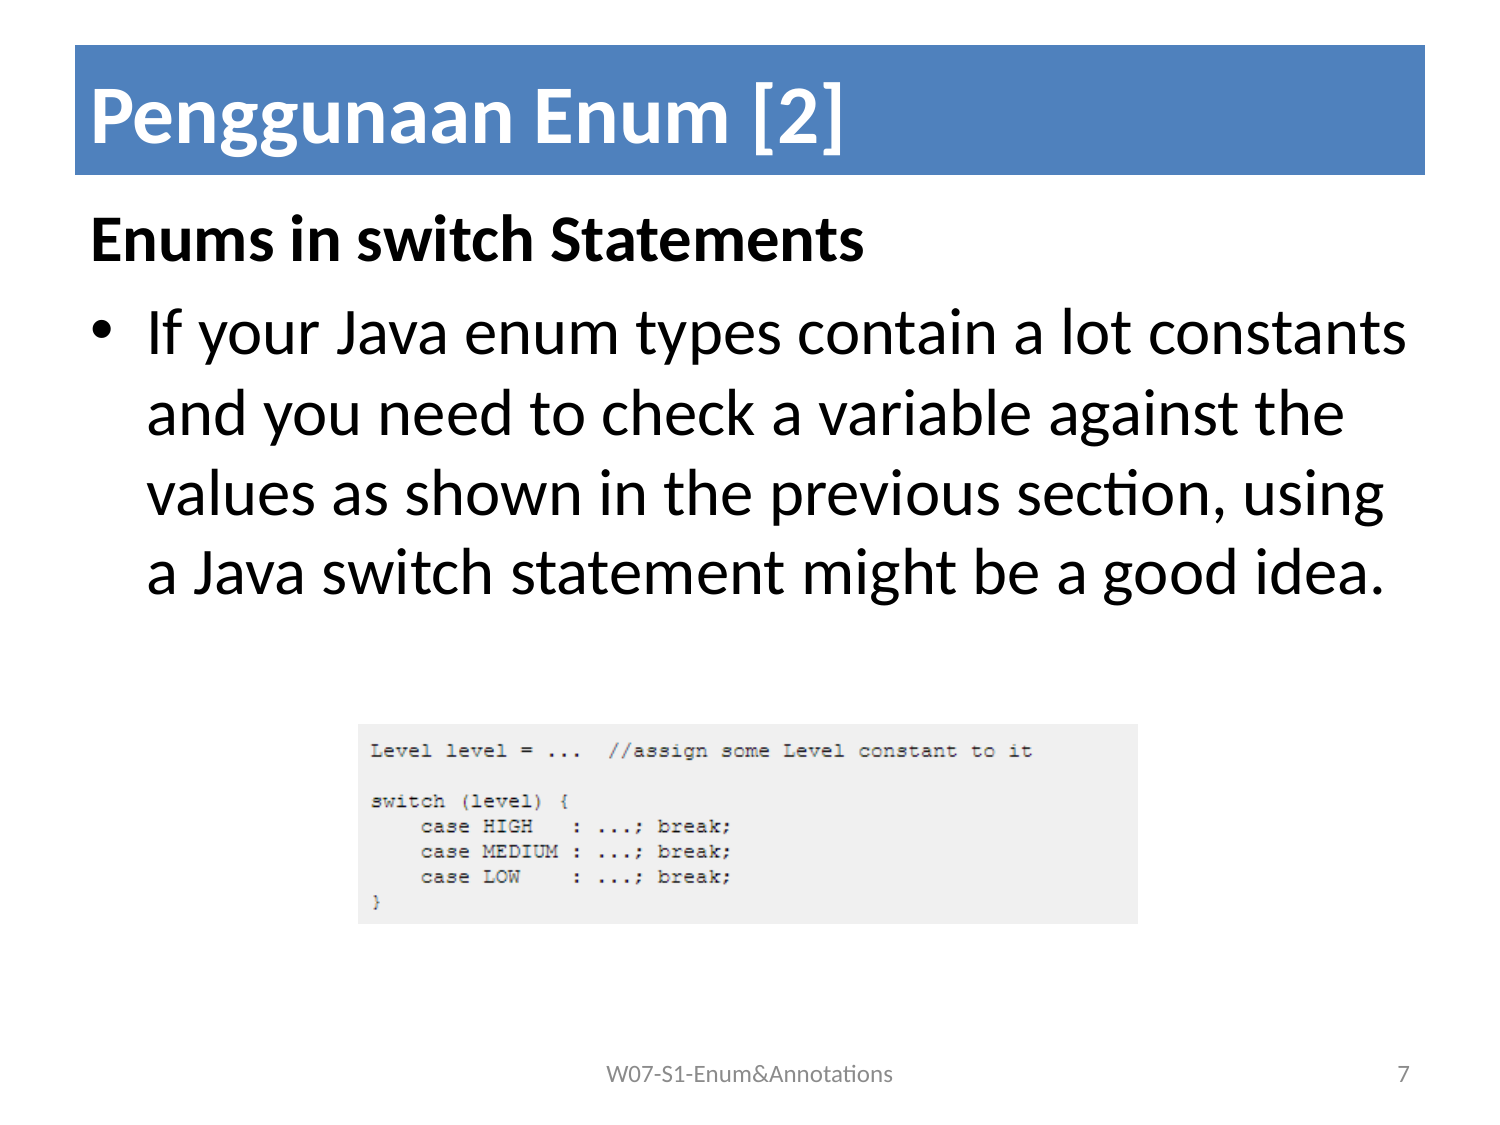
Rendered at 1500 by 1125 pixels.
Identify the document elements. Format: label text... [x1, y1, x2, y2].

list Enums in switch Statements If your Java enum types contain a lot constants and you need to check a variable against the values as shown in the previous section, using a Java switch statement might be a good idea. [75, 187, 1425, 1005]
title Penggunaan Enum [2] [75, 45, 1425, 175]
slide_number 7 [1074, 1042, 1425, 1103]
footer W07-S1-Enum&Annotations [512, 1042, 988, 1103]
picture [357, 724, 1138, 924]
